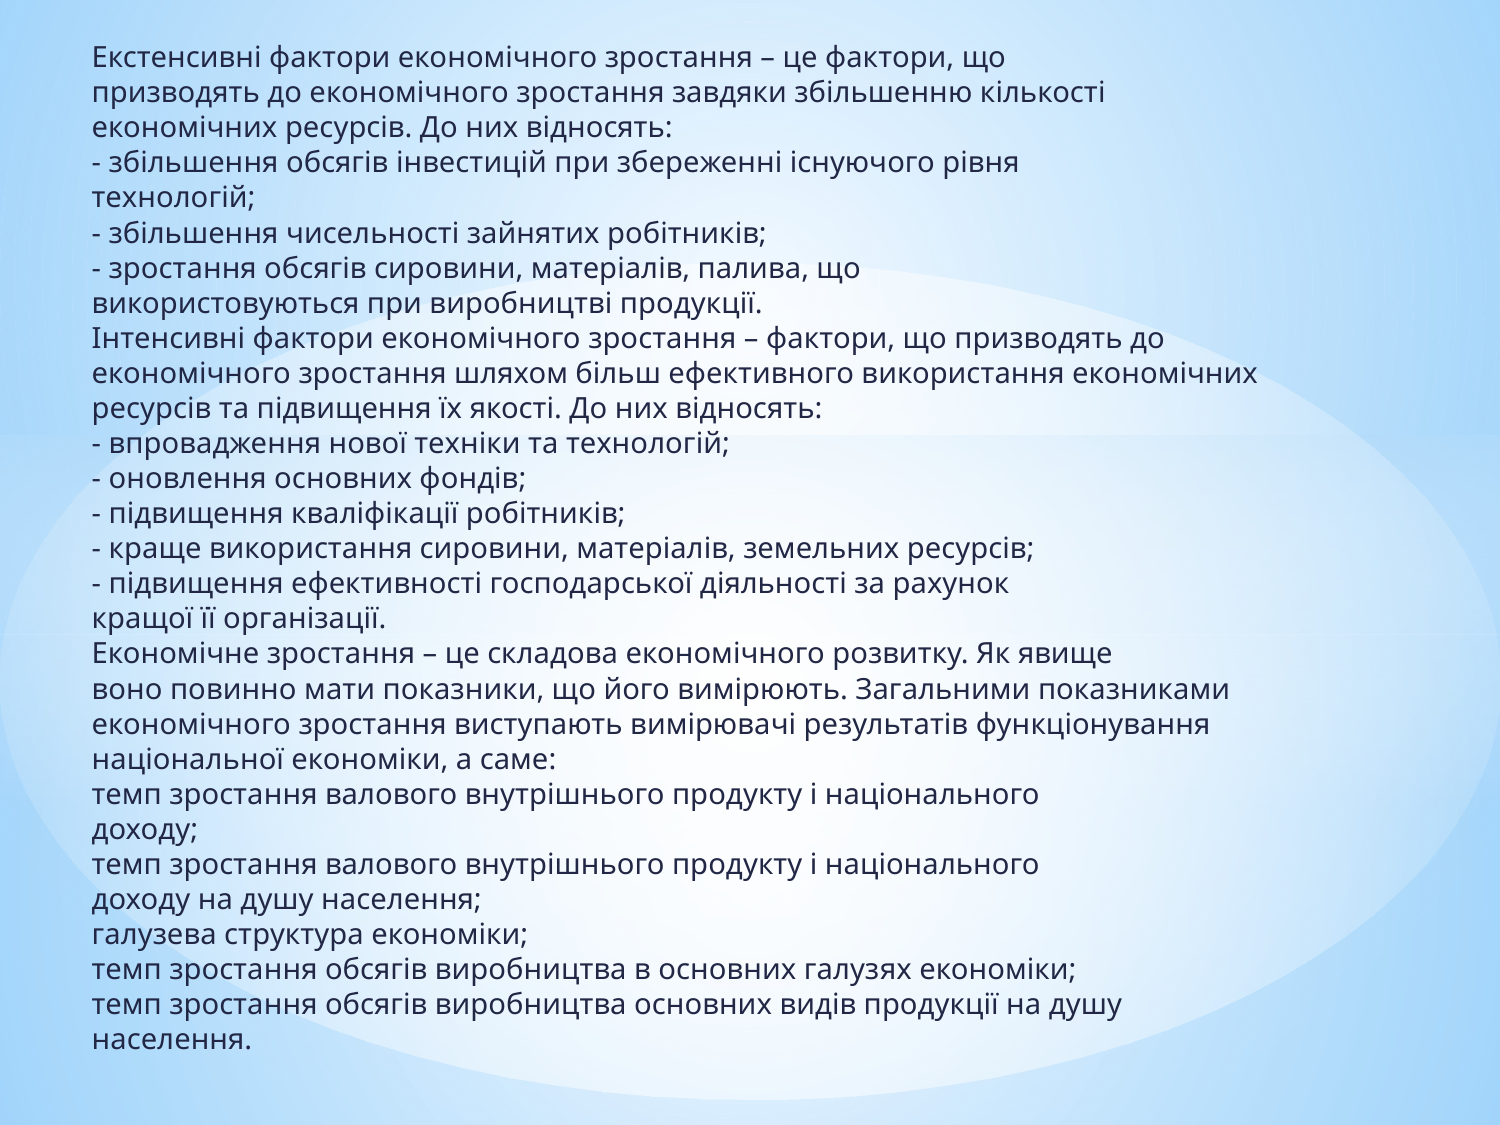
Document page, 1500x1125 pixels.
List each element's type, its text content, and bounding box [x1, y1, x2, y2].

subtitle Екстенсивні фактори економічного зростання – це фактори, що призводять до економічного зростання завдяки збільшенню кількості економічних ресурсів. До них відносять: - збільшення обсягів інвестицій при збереженні існуючого рівня технологій; - збільшення чисельності зайнятих робітників; - зростання обсягів сировини, матеріалів, палива, що використовуються при виробництві продукції. Інтенсивні фактори економічного зростання – фактори, що призводять до економічного зростання шляхом більш ефективного використання економічних ресурсів та підвищення їх якості. До них відносять: - впровадження нової техніки та технологій; - оновлення основних фондів; - підвищення кваліфікації робітників; - краще використання сировини, матеріалів, земельних ресурсів; - підвищення ефективності господарської діяльності за рахунок кращої її організації. Економічне зростання – це складова економічного розвитку. Як явище воно повинно мати показники, що його вимірюють. Загальними показниками економічного зростання виступають вимірювачі результатів функціонування національної економіки, а саме: темп зростання валового внутрішнього продукту і національного доходу; темп зростання валового внутрішнього продукту і національного доходу на душу населення; галузева структура економіки; темп зростання обсягів виробництва в основних галузях економіки; темп зростання обсягів виробництва основних видів продукції на душу населення. [76, 30, 1412, 1083]
